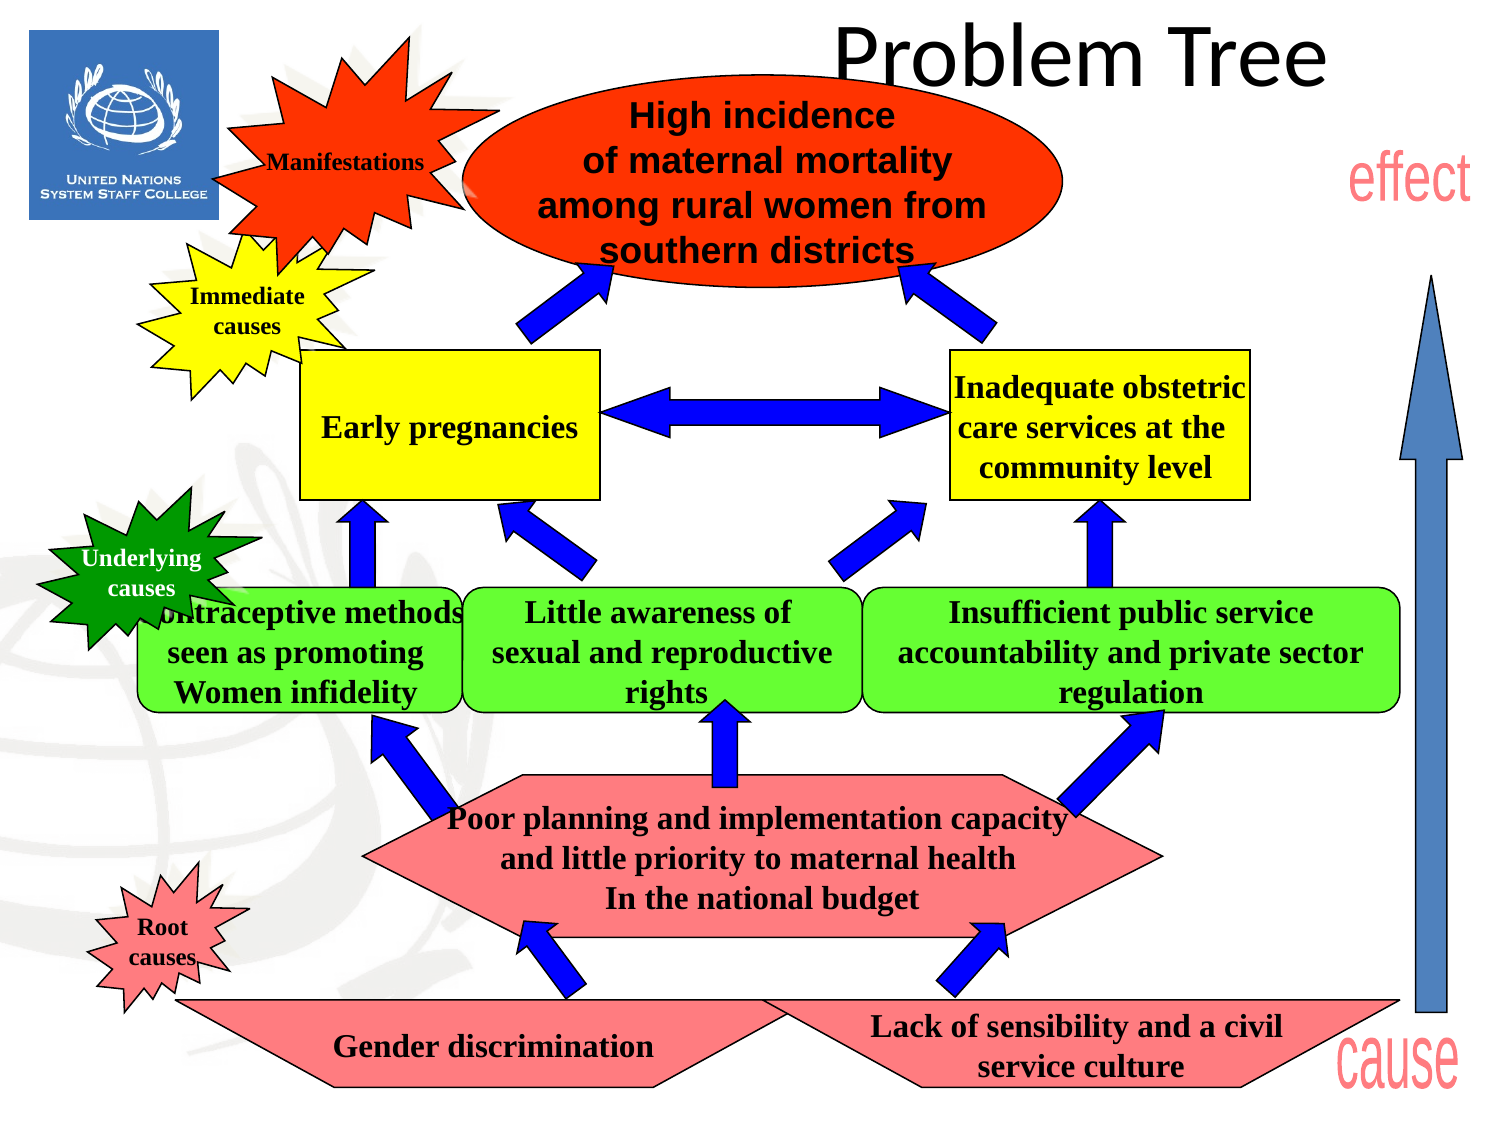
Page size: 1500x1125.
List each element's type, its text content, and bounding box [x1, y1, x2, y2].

text_box Inadequate obstetric care services at the community level [949, 349, 1250, 500]
text_box [936, 923, 1009, 998]
text_box [1074, 499, 1126, 588]
text_box High incidence of maternal mortality among rural women from southern districts [462, 74, 1063, 288]
text_box [516, 263, 614, 344]
text_box [371, 715, 459, 820]
text_box [516, 921, 587, 999]
text_box [828, 500, 927, 582]
text_box [337, 499, 388, 588]
text_box [898, 263, 997, 344]
text_box Insufficient public service accountability and private sector regulation [862, 587, 1400, 713]
text_box Little awareness of sexual and reproductive rights [462, 587, 862, 713]
text_box [498, 500, 597, 581]
title Problem Tree [762, 0, 1401, 113]
text_box Gender discrimination [174, 999, 787, 1088]
text_box [699, 699, 751, 788]
text_box Poor planning and implementation capacity and little priority to maternal health In the national budget [362, 774, 1163, 938]
text_box [1399, 274, 1463, 1013]
text_box Root causes [87, 862, 250, 1013]
text_box Lack of sensibility and a civil service culture [762, 999, 1401, 1088]
text_box Contraceptive methods seen as promoting Women infidelity [137, 587, 462, 713]
text_box Manifestations [212, 37, 500, 275]
text_box [1057, 710, 1165, 818]
text_box [600, 387, 951, 438]
picture [29, 30, 219, 220]
text_box Immediate causes [137, 235, 375, 400]
text_box Early pregnancies [299, 349, 600, 500]
text_box Underlying causes [37, 487, 263, 650]
